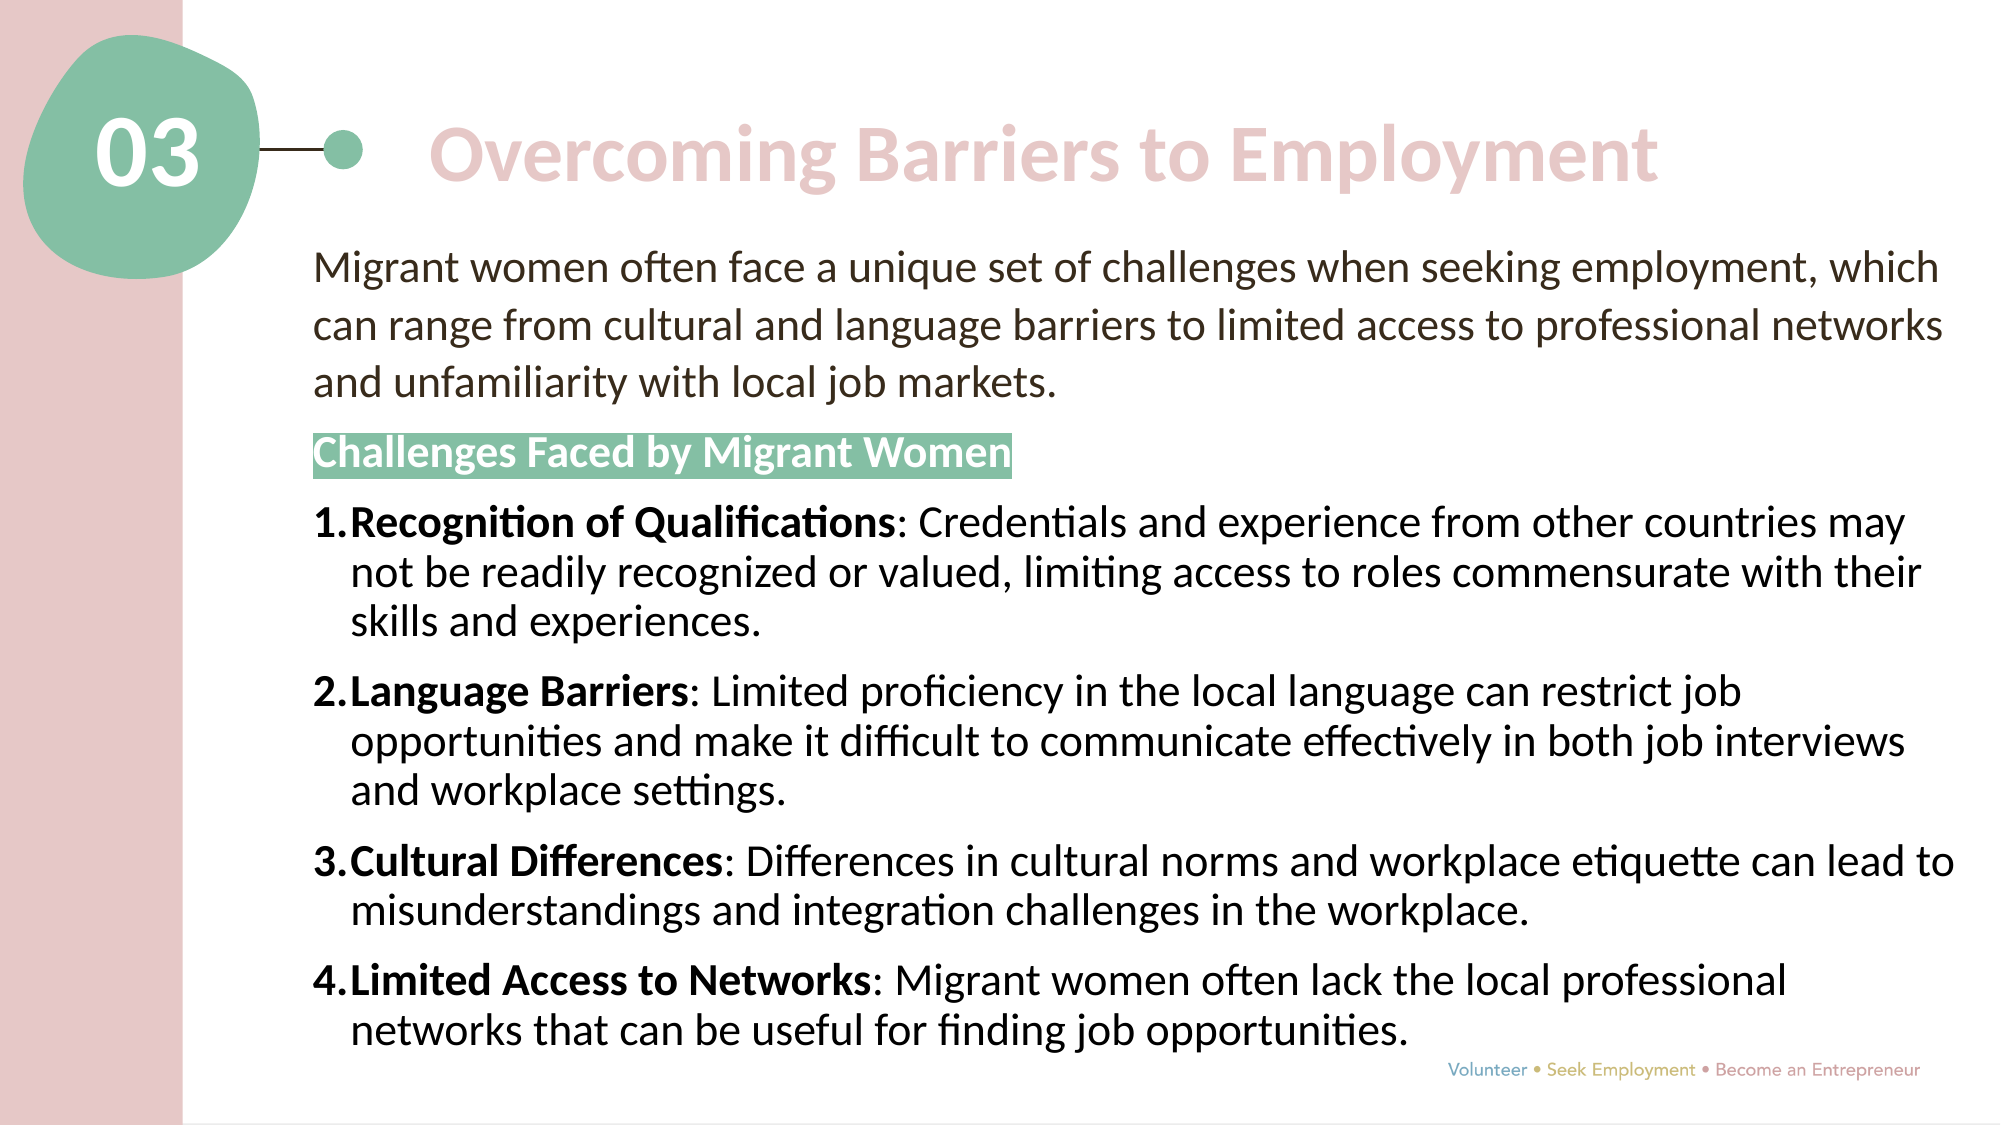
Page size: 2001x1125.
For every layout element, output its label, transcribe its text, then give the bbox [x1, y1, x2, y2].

text_box Migrant women often face a unique set of challenges when seeking employment, which can range from cultural and language barriers to limited access to professional networks and unfamiliarity with local job markets. Challenges Faced by Migrant Women Recognition of Qualifications: Credentials and experience from other countries may not be readily recognized or valued, limiting access to roles commensurate with their skills and experiences. Language Barriers: Limited proficiency in the local language can restrict job opportunities and make it difficult to communicate effectively in both job interviews and workplace settings. Cultural Differences: Differences in cultural norms and workplace etiquette can lead to misunderstandings and integration challenges in the workplace. Limited Access to Networks: Migrant women often lack the local professional networks that can be useful for finding job opportunities. [298, 227, 1977, 432]
picture [1418, 1046, 1971, 1103]
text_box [110, 129, 363, 170]
text_box [55, 35, 249, 88]
text_box Overcoming Barriers to Employment [414, 108, 1675, 215]
text_box 03 [21, 88, 275, 230]
text_box [0, 0, 184, 1125]
text_box [34, 230, 234, 280]
